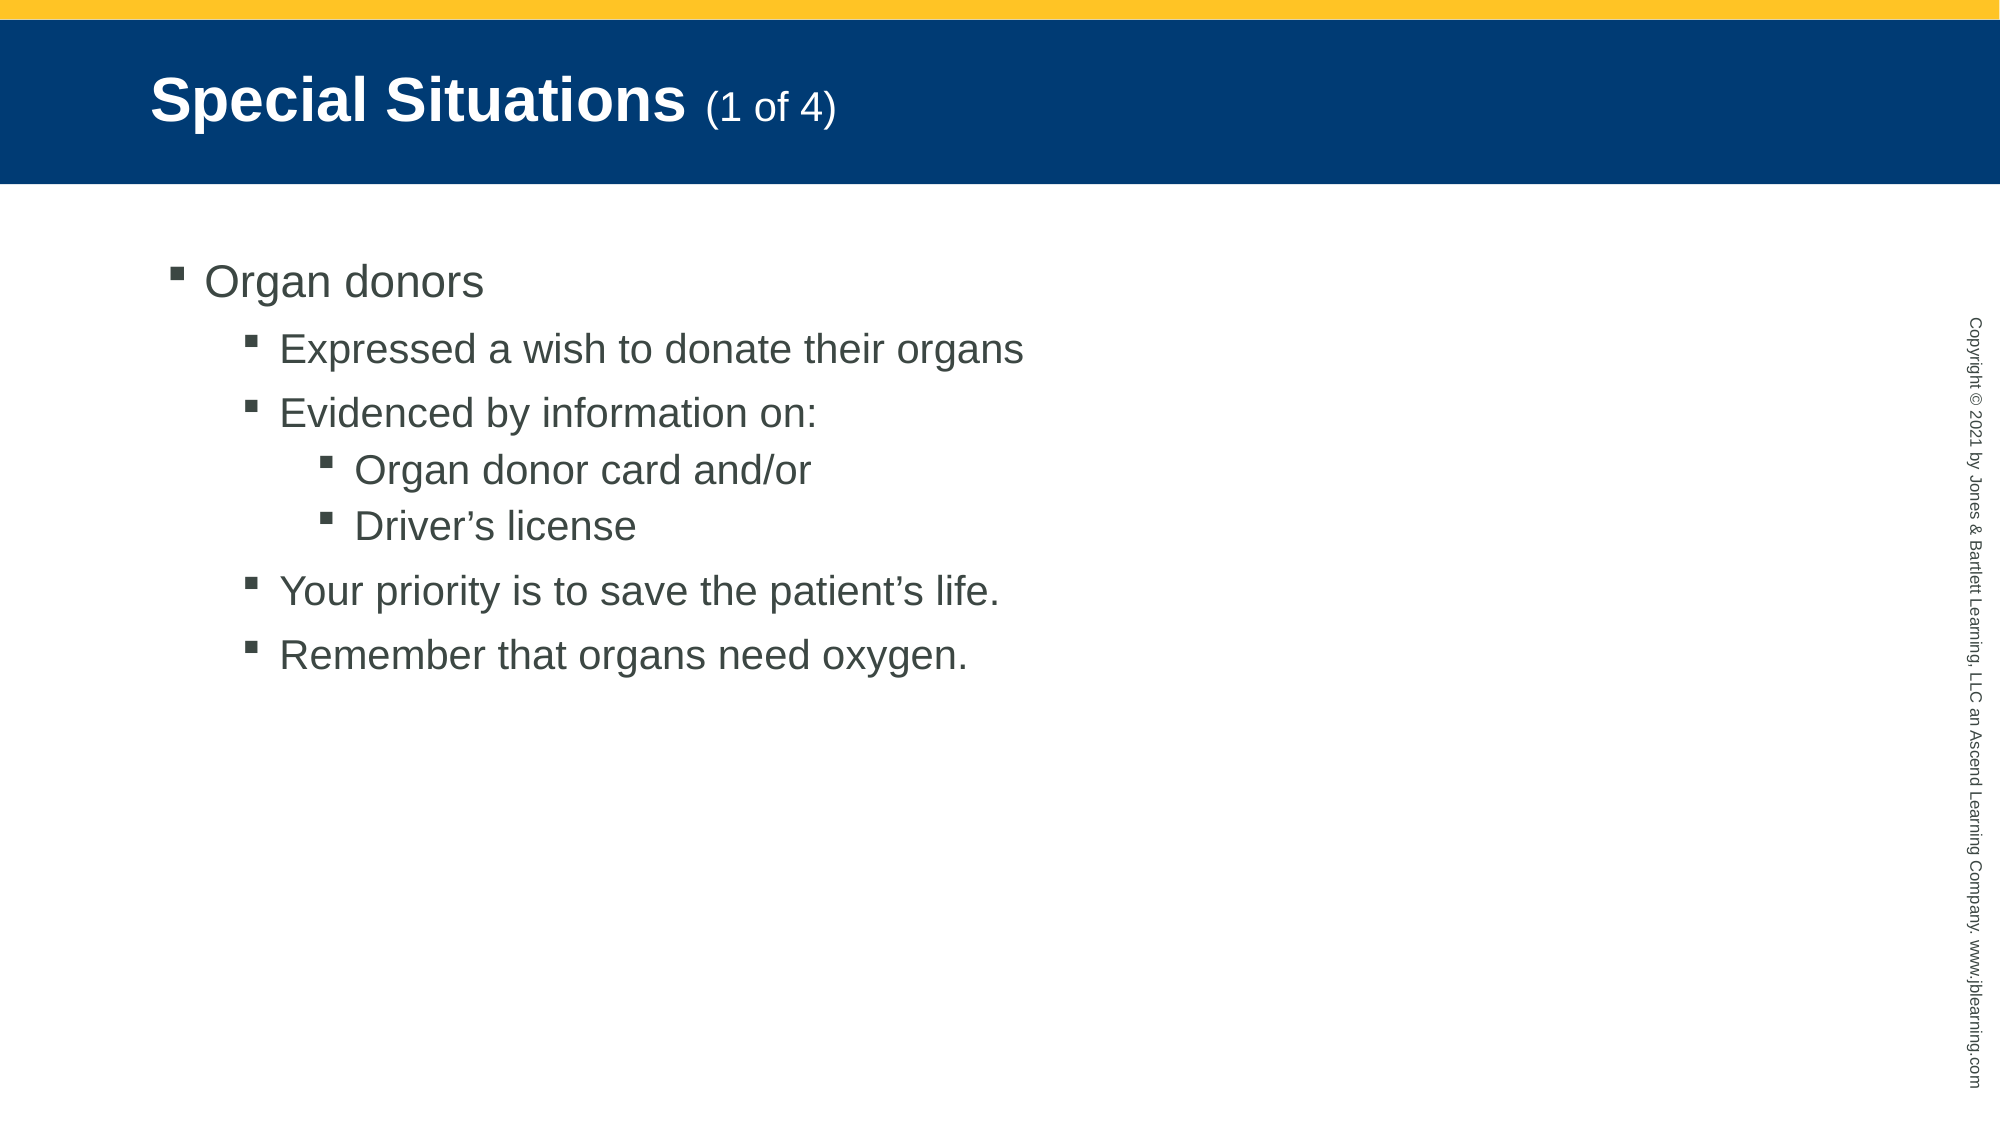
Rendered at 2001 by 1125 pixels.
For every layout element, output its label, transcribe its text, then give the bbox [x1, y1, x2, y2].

title Special Situations (1 of 4) [0, 19, 2000, 185]
list Organ donors Expressed a wish to donate their organs Evidenced by information on: Organ donor card and/or Driver’s license Your priority is to save the patient’s life. Remember that organs need oxygen. [151, 244, 1840, 1016]
